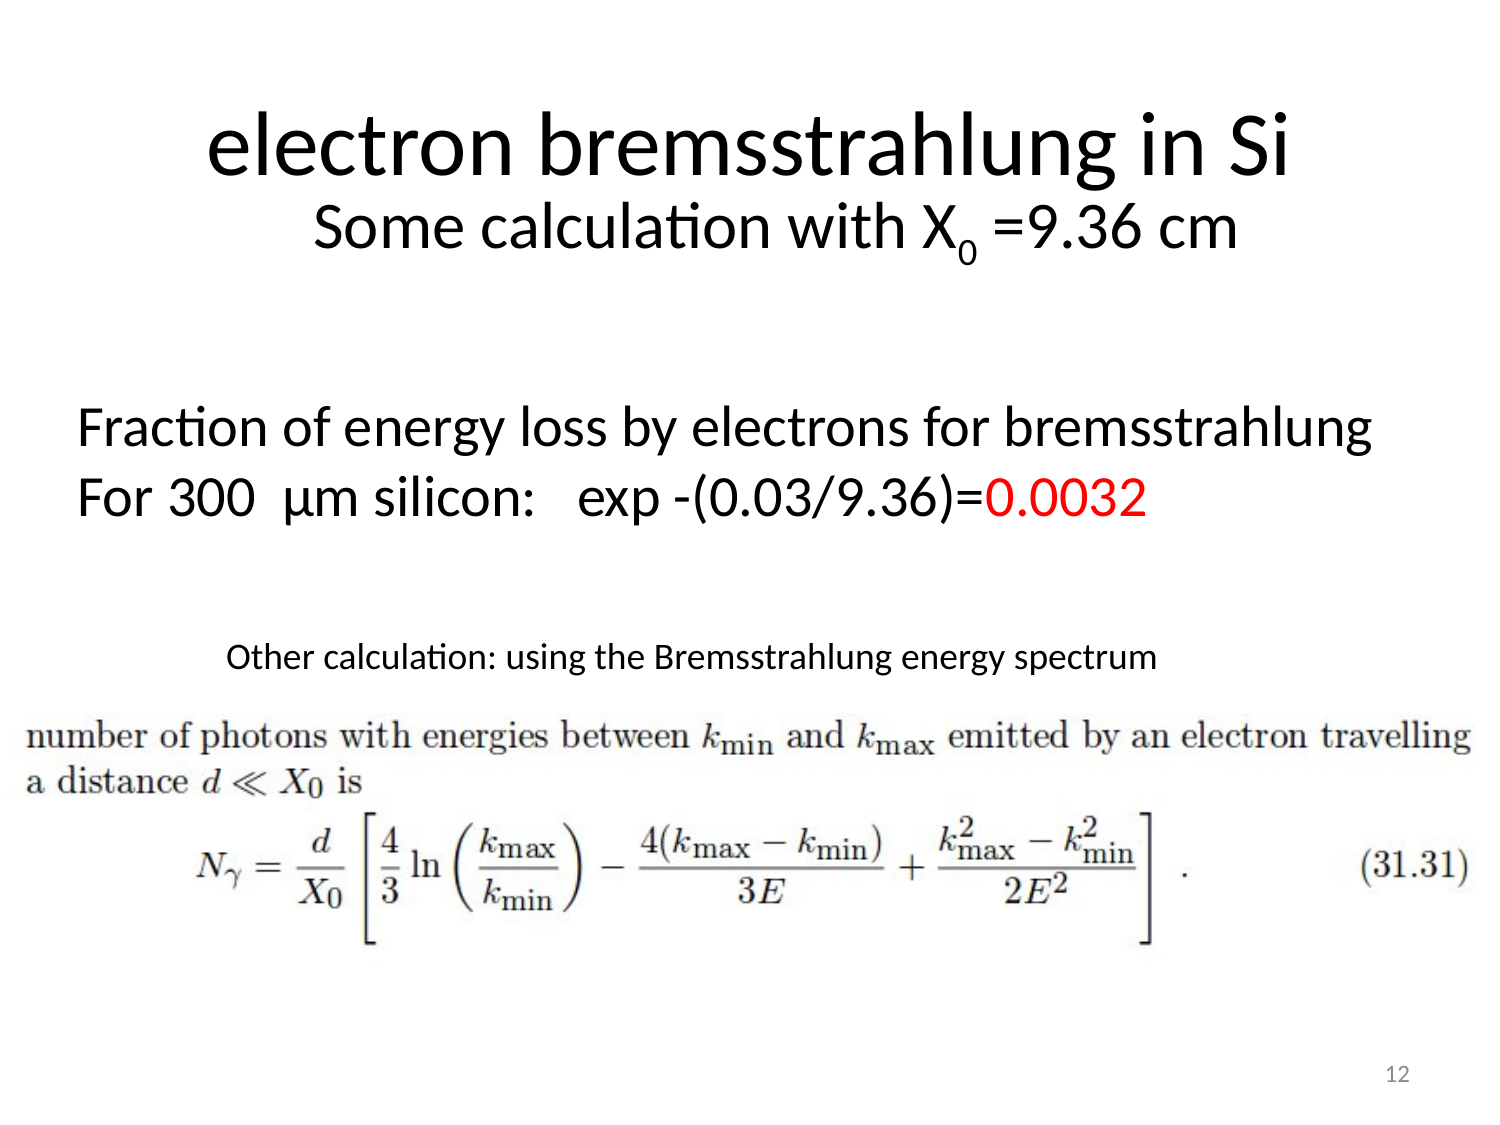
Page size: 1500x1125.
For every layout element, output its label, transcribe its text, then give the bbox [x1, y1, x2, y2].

title electron bremsstrahlung in Si [75, 45, 1425, 233]
text_box Other calculation: using the Bremsstrahlung energy spectrum [211, 624, 1175, 685]
text_box Some calculation with X0 =9.36 cm [298, 174, 1256, 281]
picture [0, 713, 1500, 963]
text_box Fraction of energy loss by electrons for bremsstrahlung For 300 µm silicon: exp -(0.03/9.36)=0.0032 [62, 380, 1500, 536]
slide_number 12 [1074, 1042, 1425, 1103]
